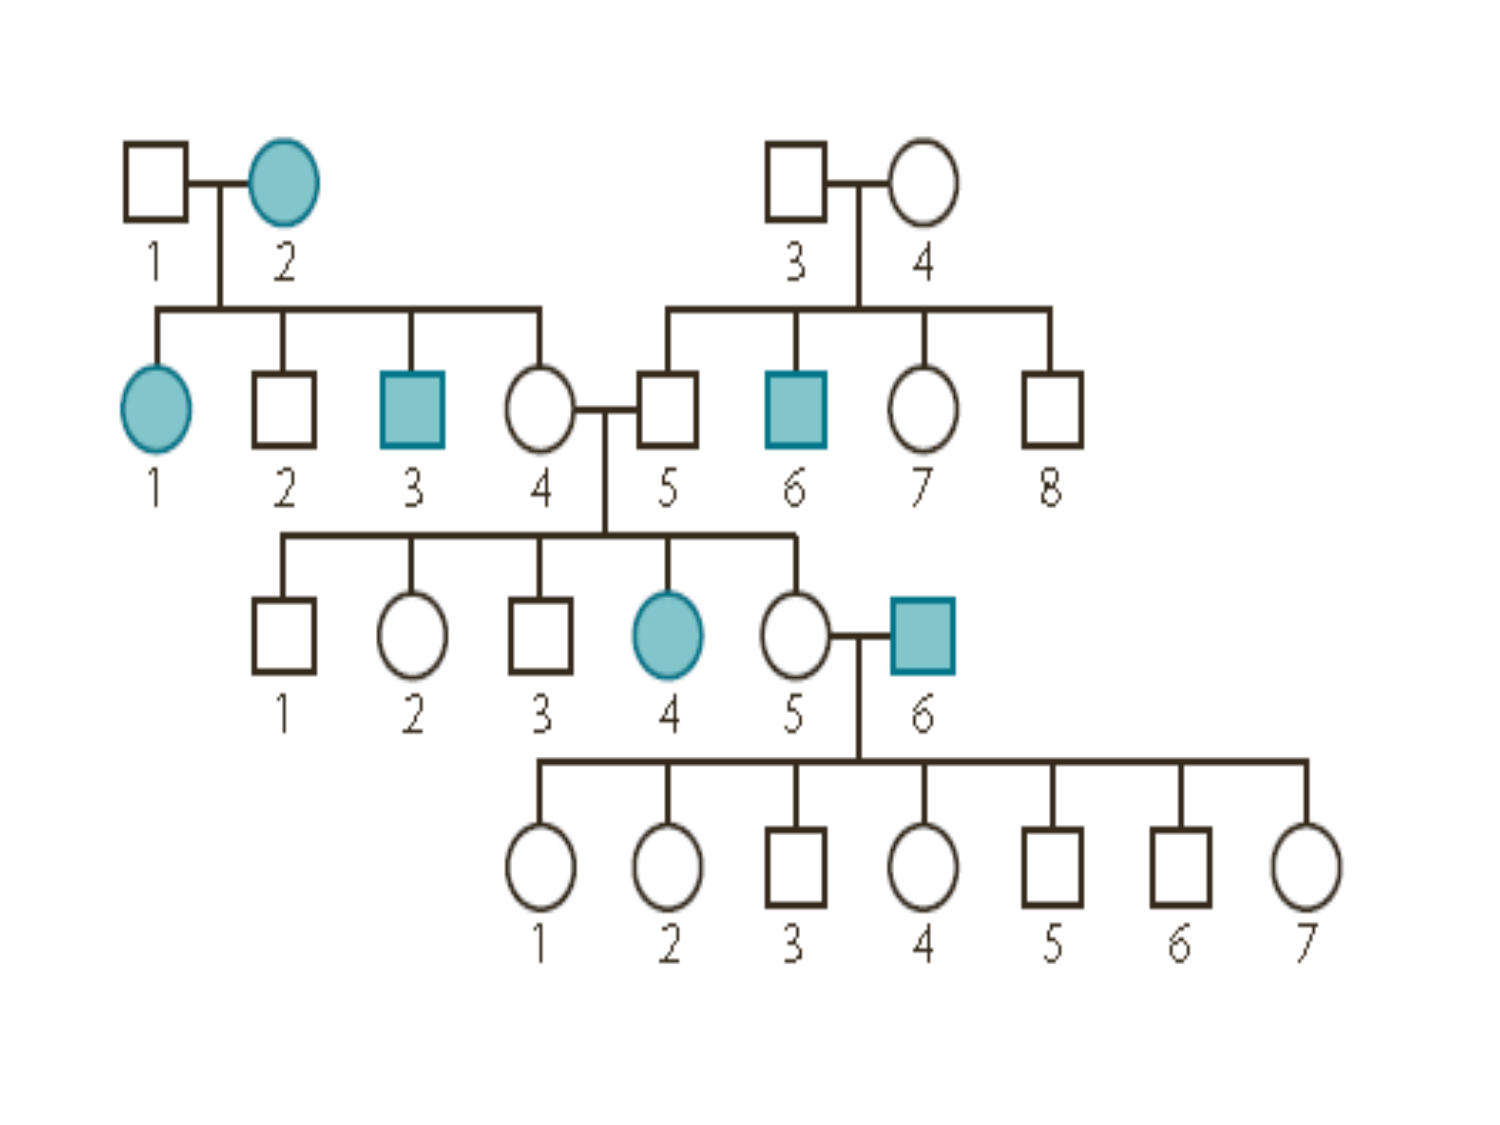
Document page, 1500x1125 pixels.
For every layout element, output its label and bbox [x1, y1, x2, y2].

title [75, 45, 1425, 233]
list [87, 99, 1413, 1001]
